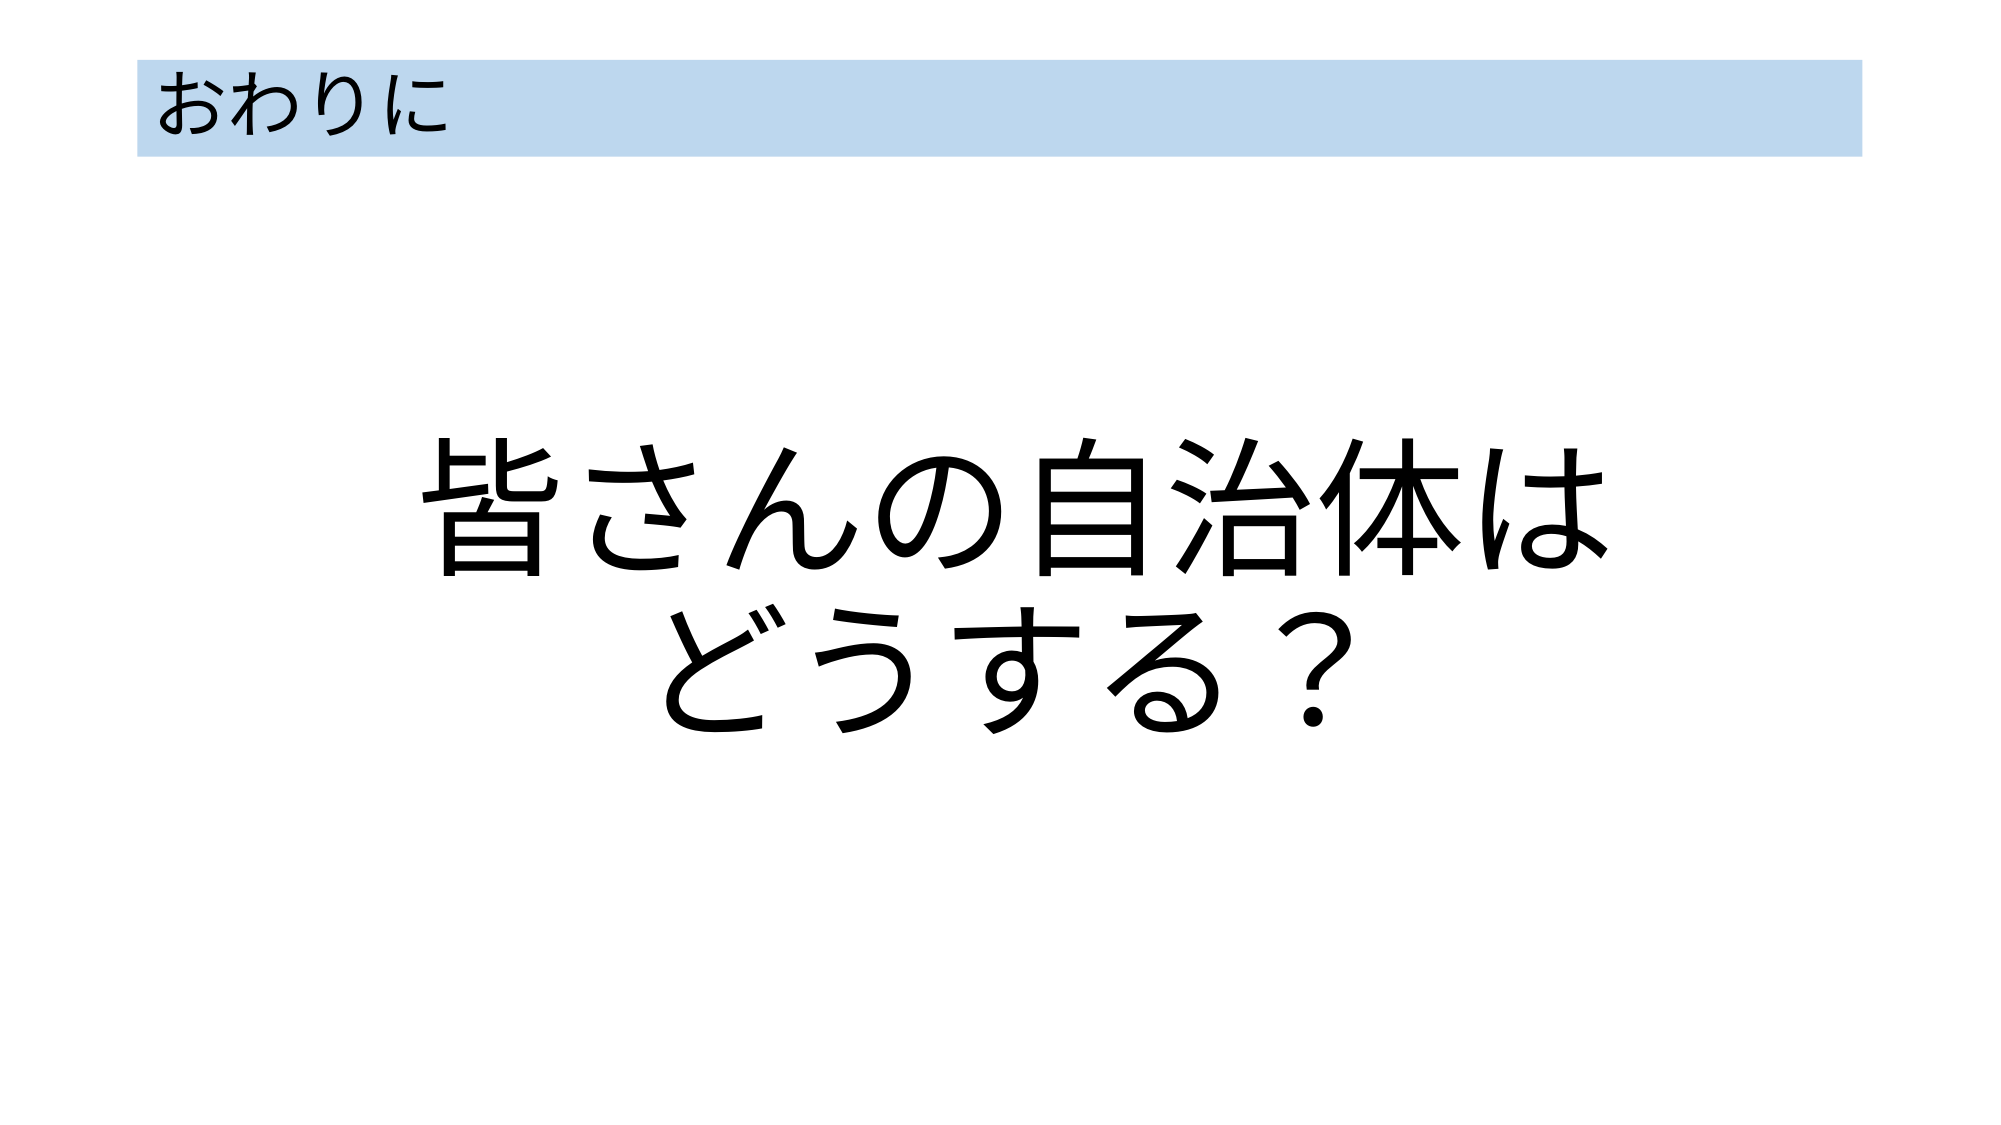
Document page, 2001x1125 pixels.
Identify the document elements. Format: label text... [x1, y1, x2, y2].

list 皆さんの自治体は どうする？ [137, 181, 1863, 1014]
title おわりに [137, 59, 1863, 157]
